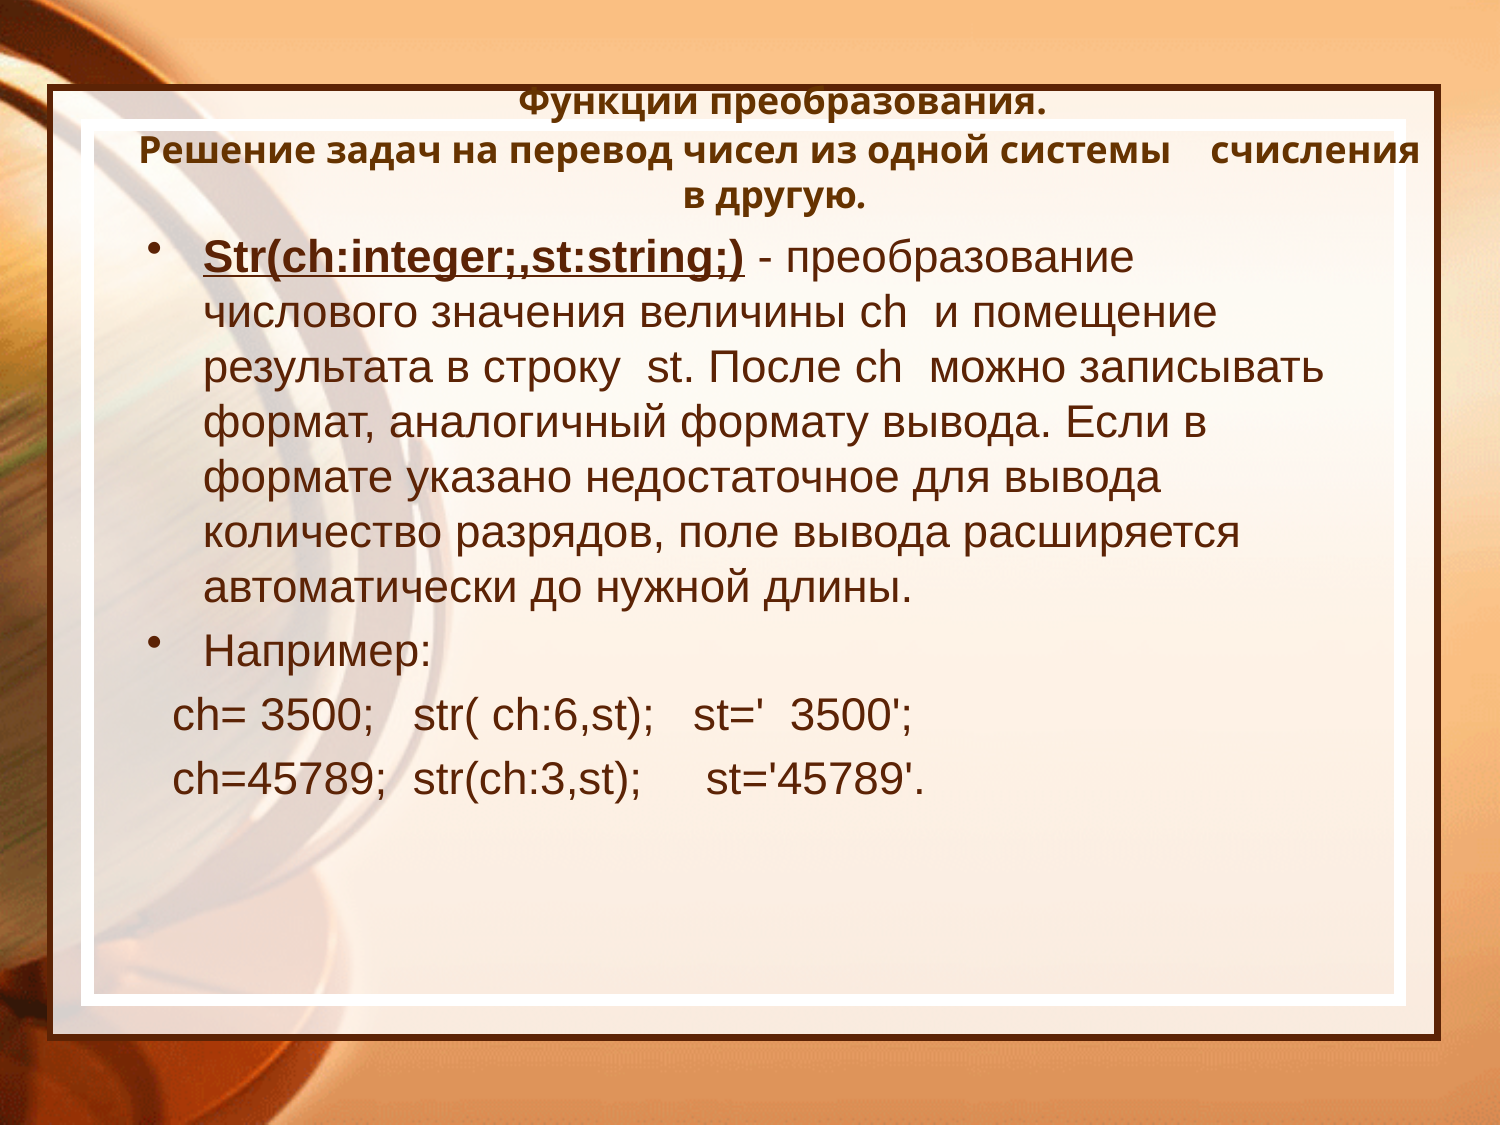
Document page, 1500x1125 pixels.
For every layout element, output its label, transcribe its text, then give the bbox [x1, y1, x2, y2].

list Str(ch:integer;,st:string;) - преобразование числового значения величины ch и помещение результата в строку st. После ch можно записывать формат, аналогичный формату вывода. Если в формате указано недостаточное для вывода количество разрядов, поле вывода расширяется автоматически до нужной длины. Например: ch= 3500; str( ch:6,st); st=' 3500'; ch=45789; str(ch:3,st); st='45789'. [131, 218, 1369, 907]
title Функции преобразования. Решение задач на перевод чисел из одной системы счисления в другую. [100, 42, 1451, 230]
picture [0, 0, 1500, 1125]
